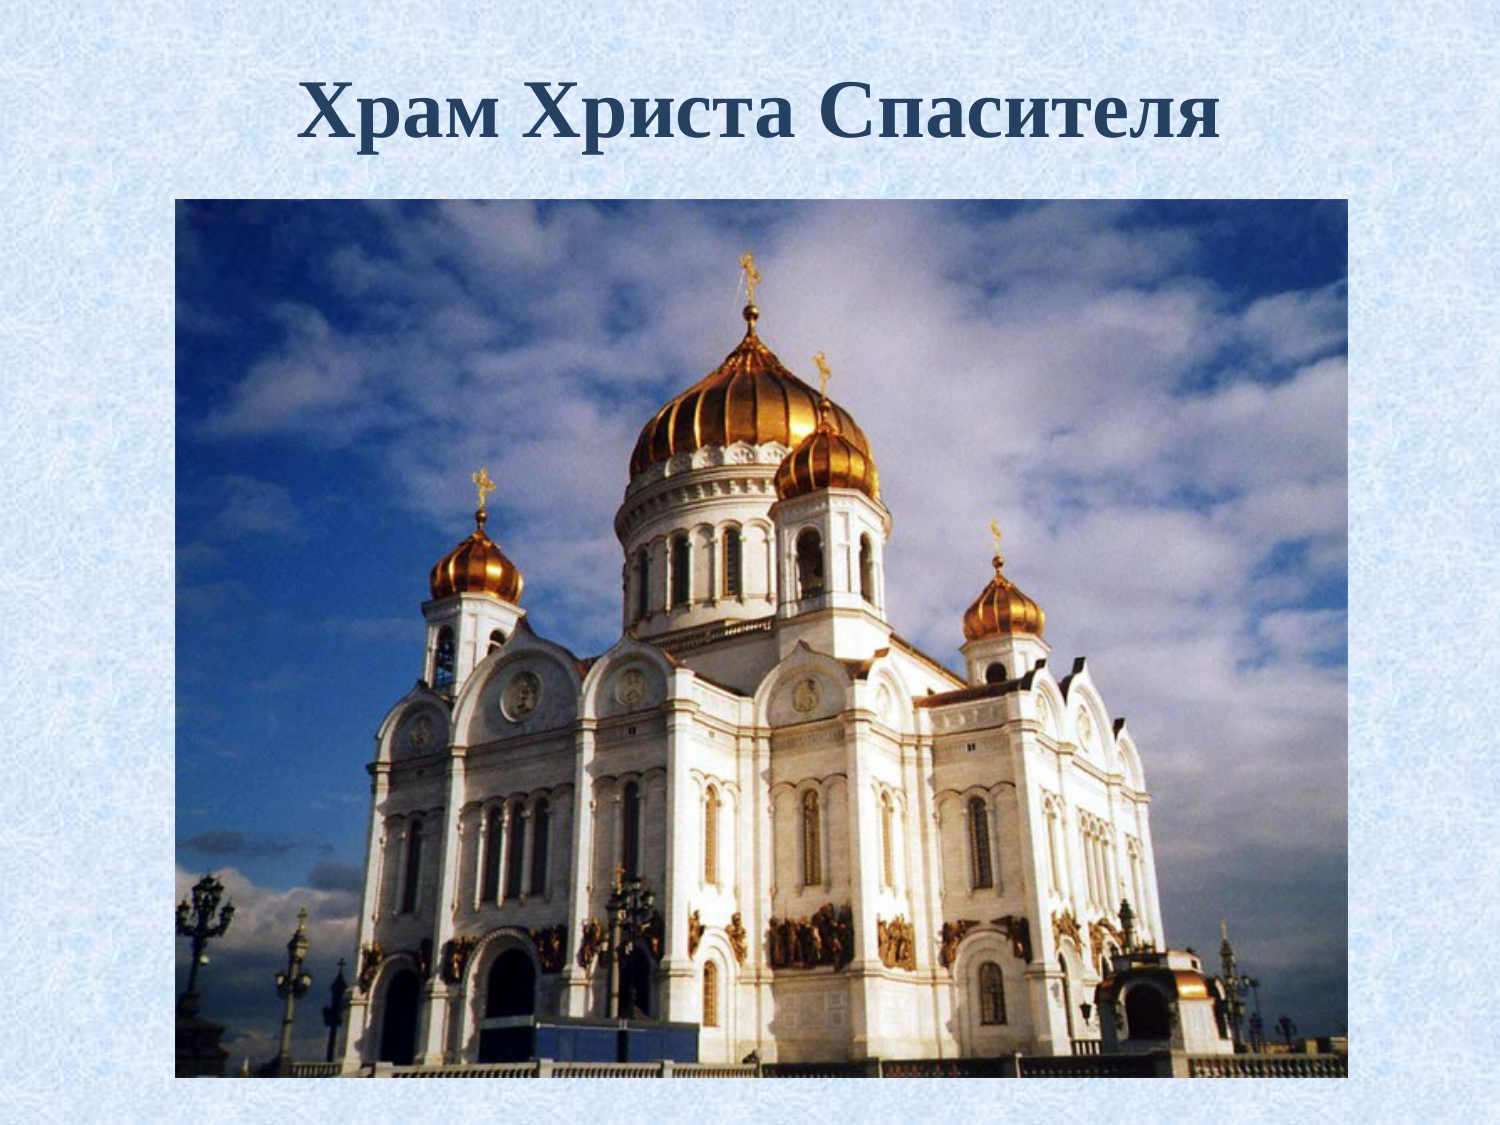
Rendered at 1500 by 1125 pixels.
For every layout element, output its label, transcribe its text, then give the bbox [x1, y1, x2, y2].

picture [0, 0, 1500, 1125]
list Храм Христа Спасителя [46, 46, 1473, 203]
